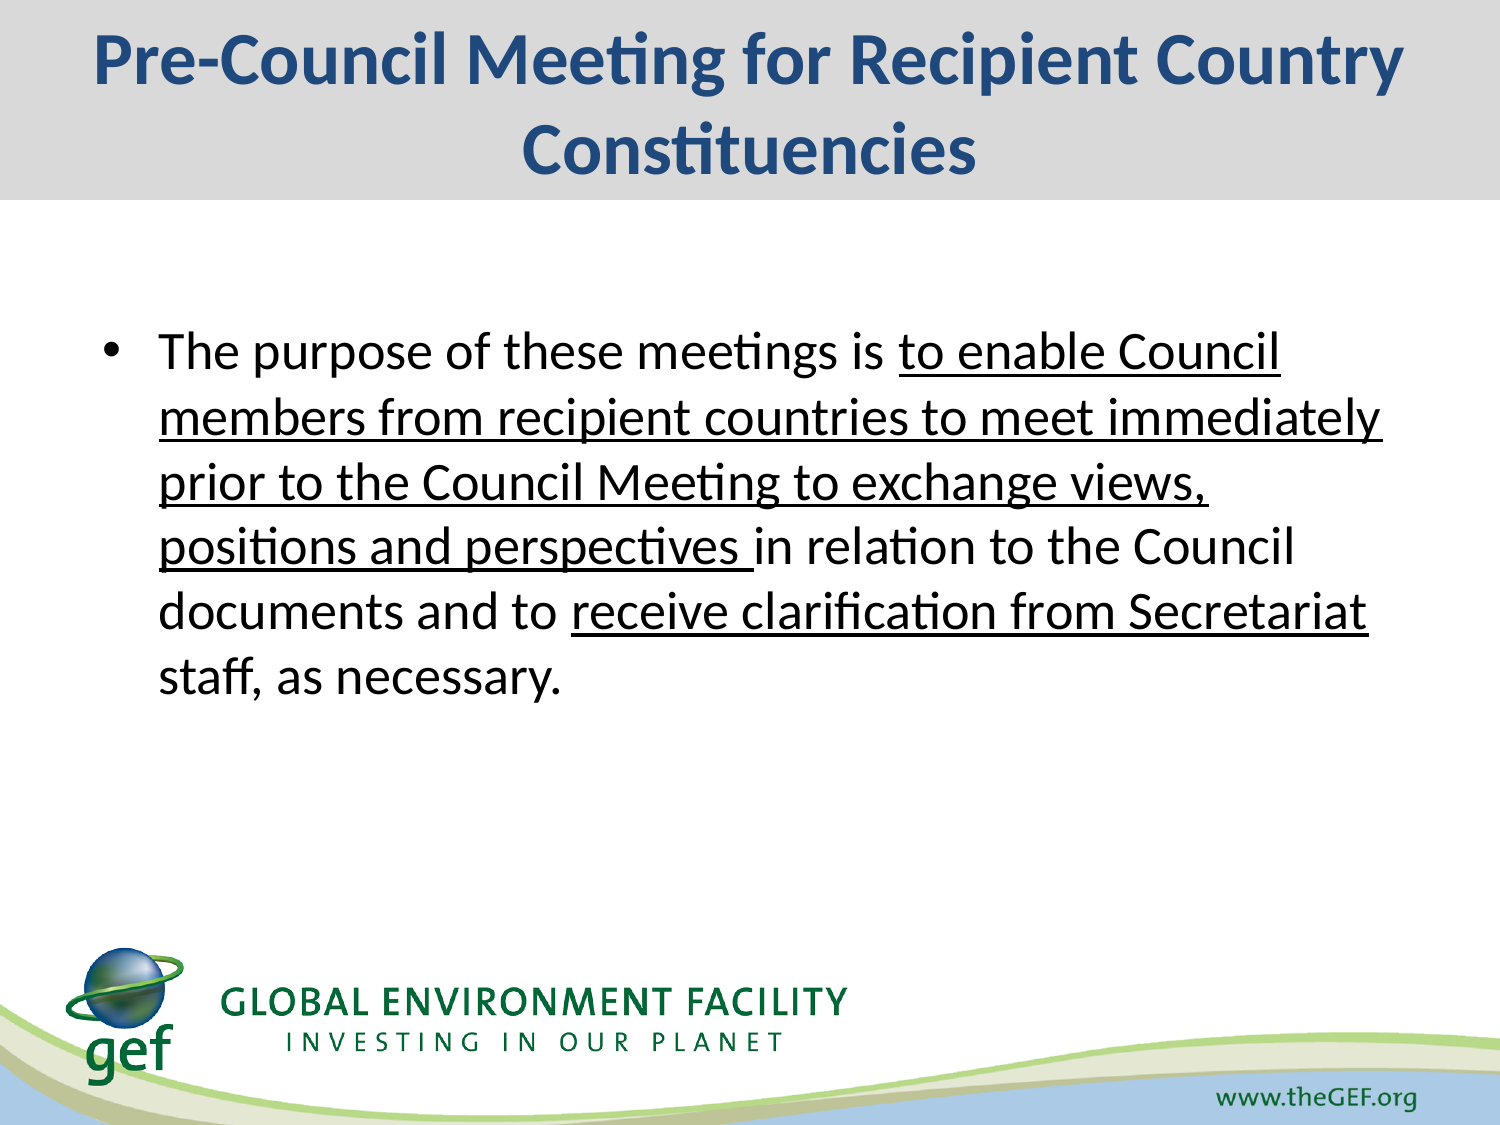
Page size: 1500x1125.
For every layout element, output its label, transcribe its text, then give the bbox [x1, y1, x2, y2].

title Pre-Council Meeting for Recipient Country Constituencies [0, 0, 1500, 201]
picture [0, 920, 1500, 1125]
list The purpose of these meetings is to enable Council members from recipient countries to meet immediately prior to the Council Meeting to exchange views, positions and perspectives in relation to the Council documents and to receive clarification from Secretariat staff, as necessary. [87, 237, 1413, 963]
